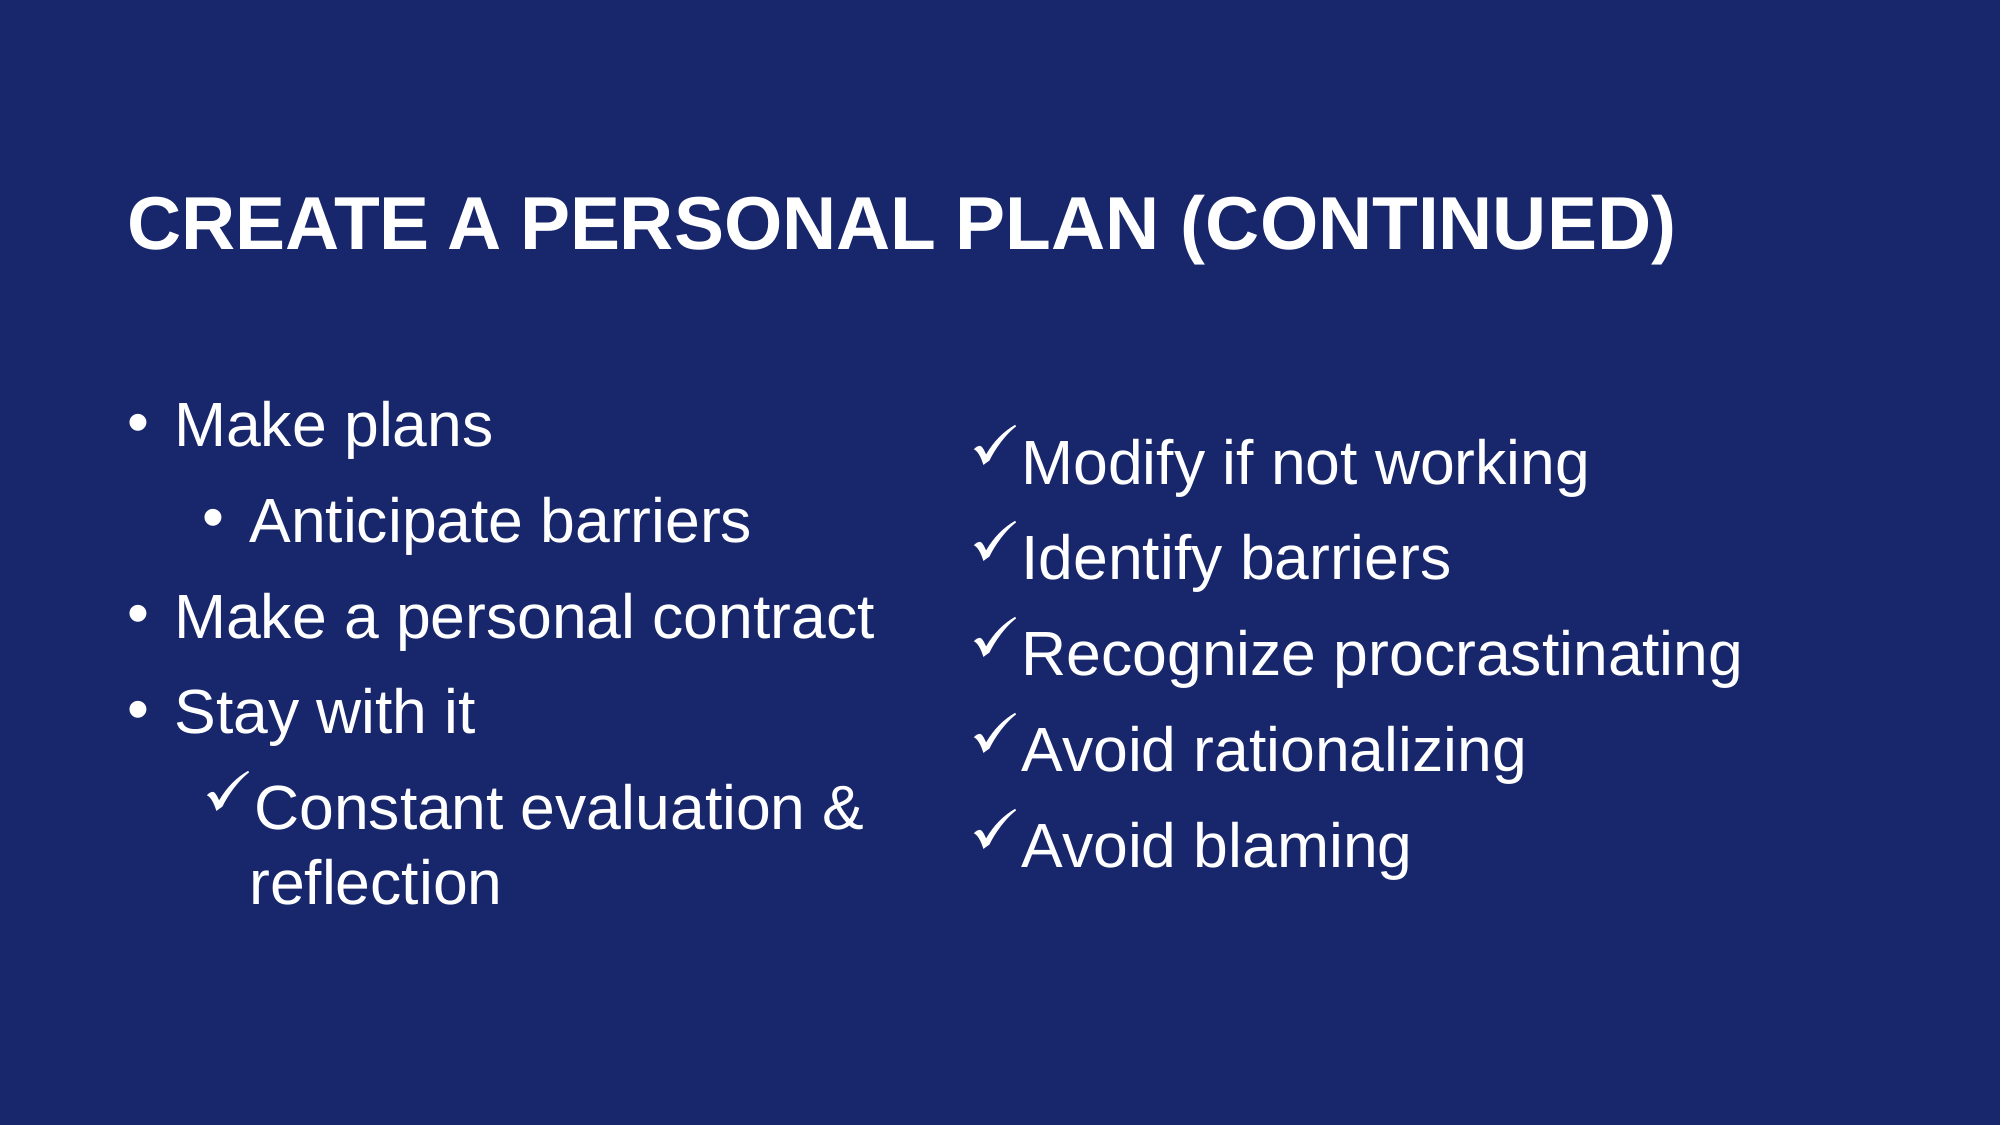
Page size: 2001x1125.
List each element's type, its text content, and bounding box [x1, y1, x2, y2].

title Create a Personal plan (continued) [112, 99, 1775, 339]
list Make plans Anticipate barriers Make a personal contract Stay with it Constant evaluation & reflection [112, 351, 932, 950]
list Modify if not working Identify barriers Recognize procrastinating Avoid rationalizing Avoid blaming [955, 351, 1775, 950]
